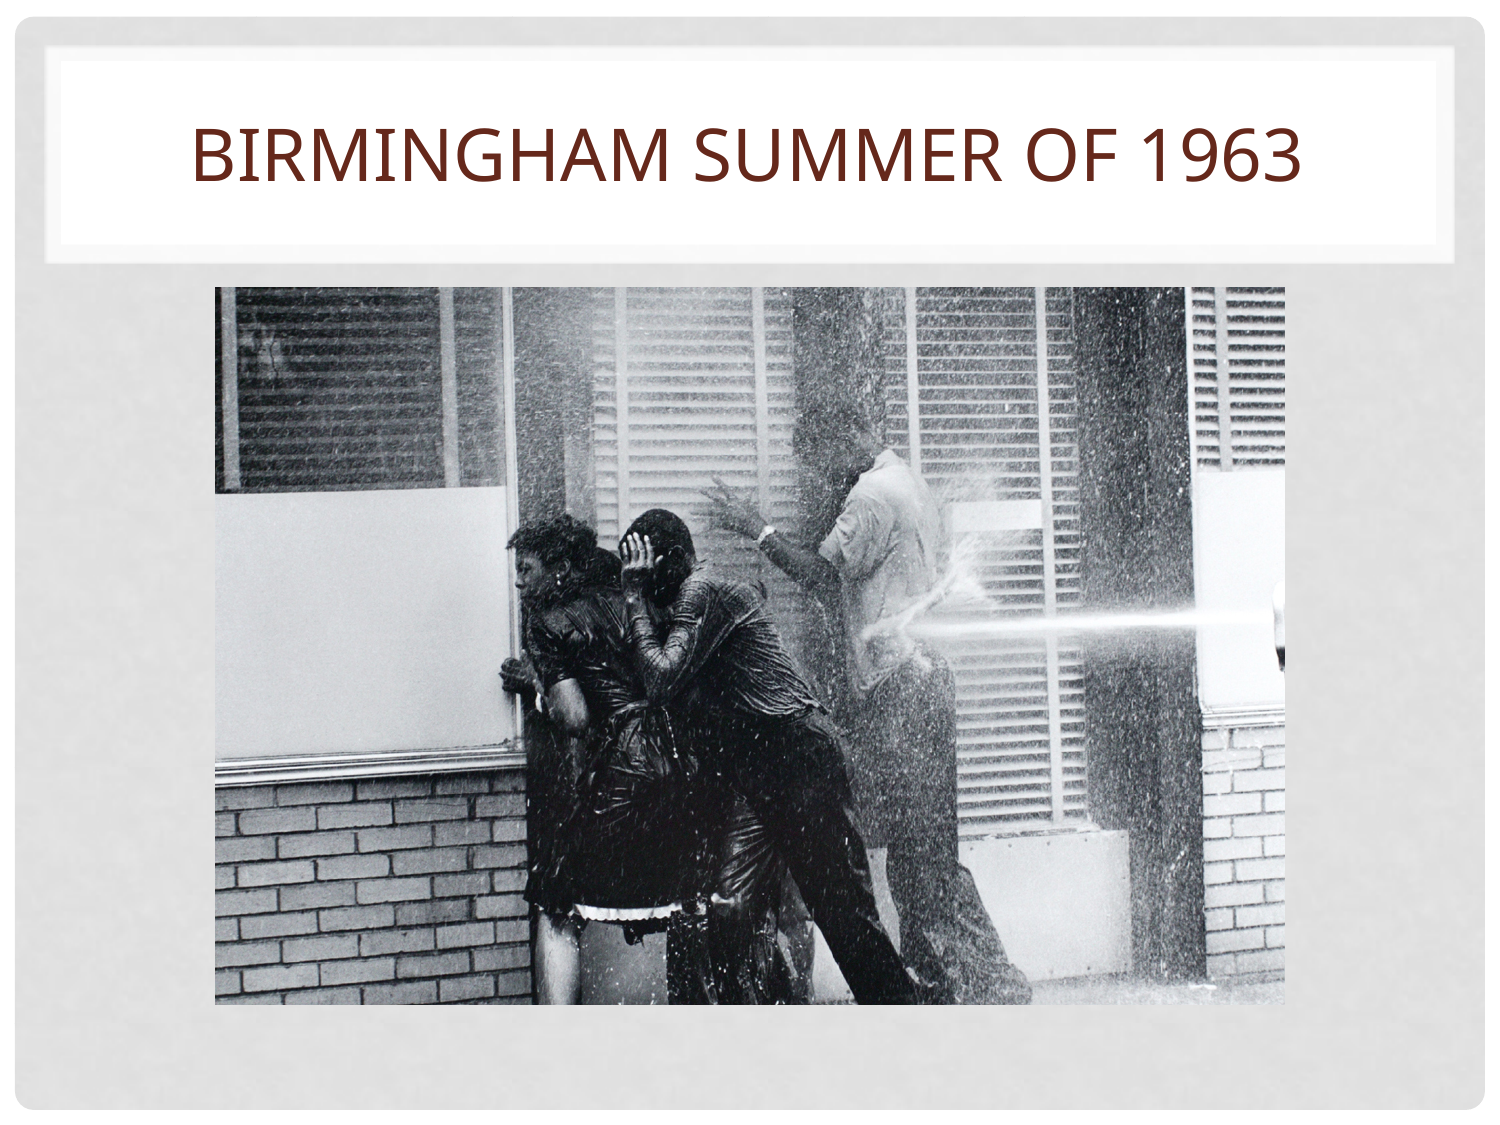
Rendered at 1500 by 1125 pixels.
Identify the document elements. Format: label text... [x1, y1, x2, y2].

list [214, 287, 1286, 1006]
title Birmingham Summer of 1963 [69, 66, 1425, 238]
